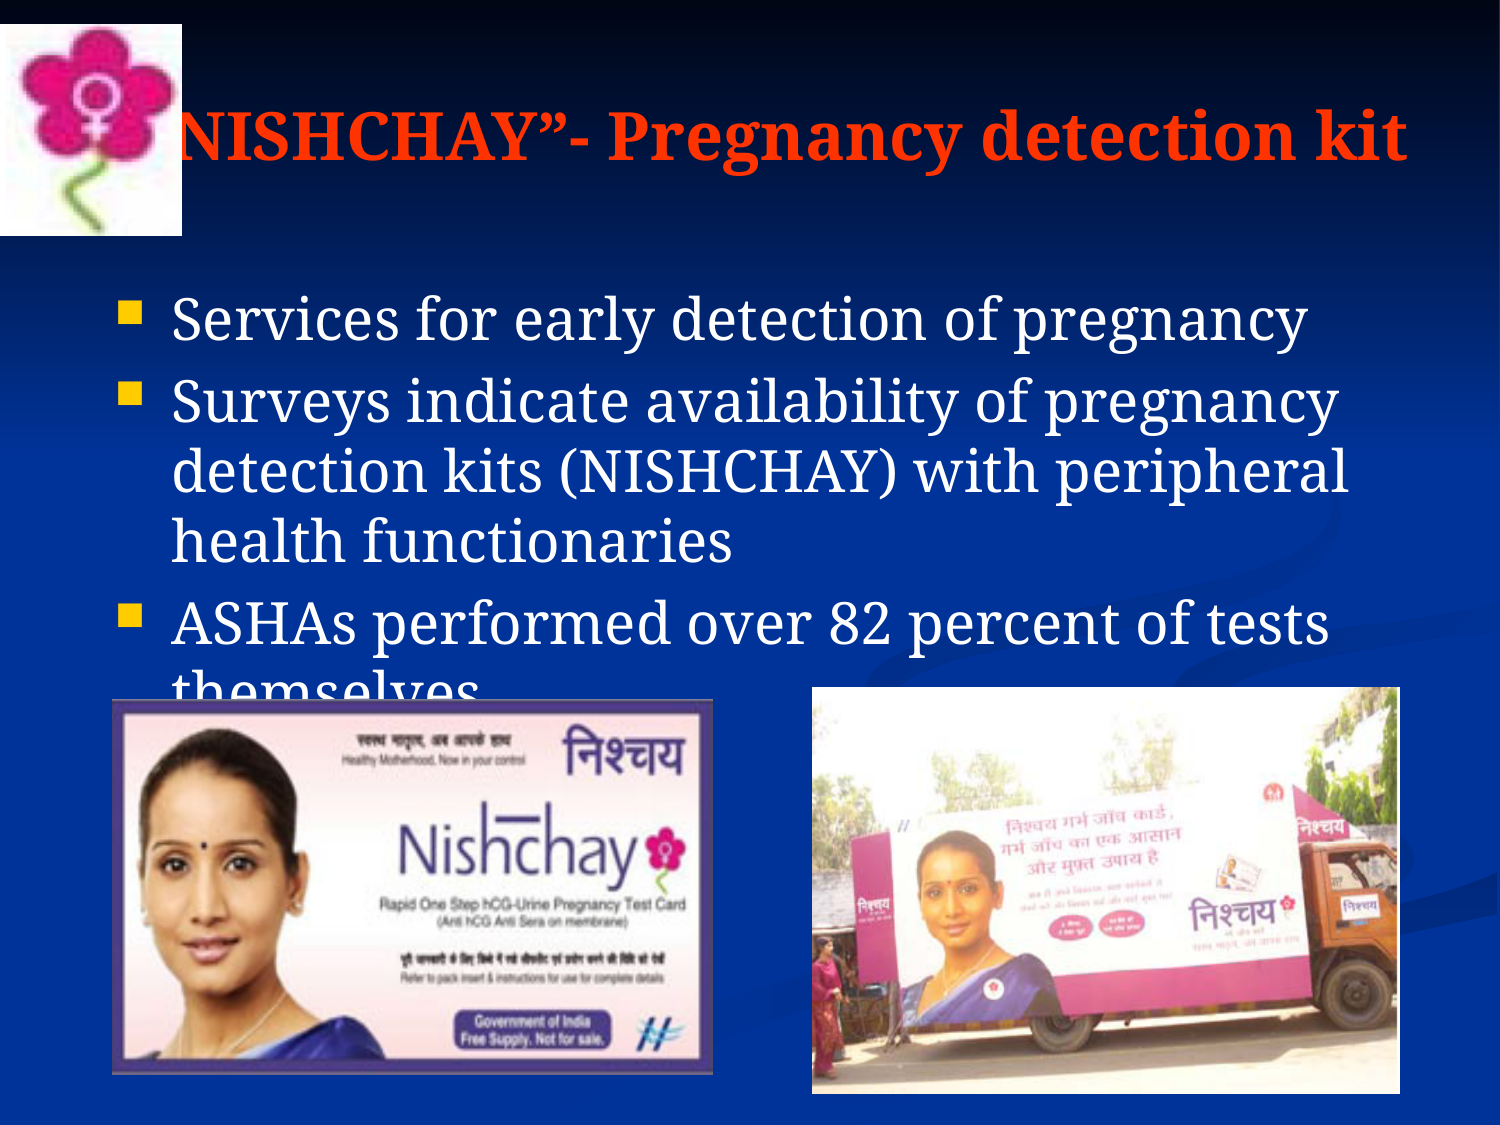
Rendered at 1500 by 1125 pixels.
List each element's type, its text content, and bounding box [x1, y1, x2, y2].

list Services for early detection of pregnancy Surveys indicate availability of pregnancy detection kits (NISHCHAY) with peripheral health functionaries ASHAs performed over 82 percent of tests themselves [99, 274, 1463, 726]
picture [112, 699, 713, 1076]
picture [0, 24, 182, 237]
picture [812, 687, 1401, 1094]
title “NISHCHAY”- Pregnancy detection kit [185, 74, 1451, 193]
